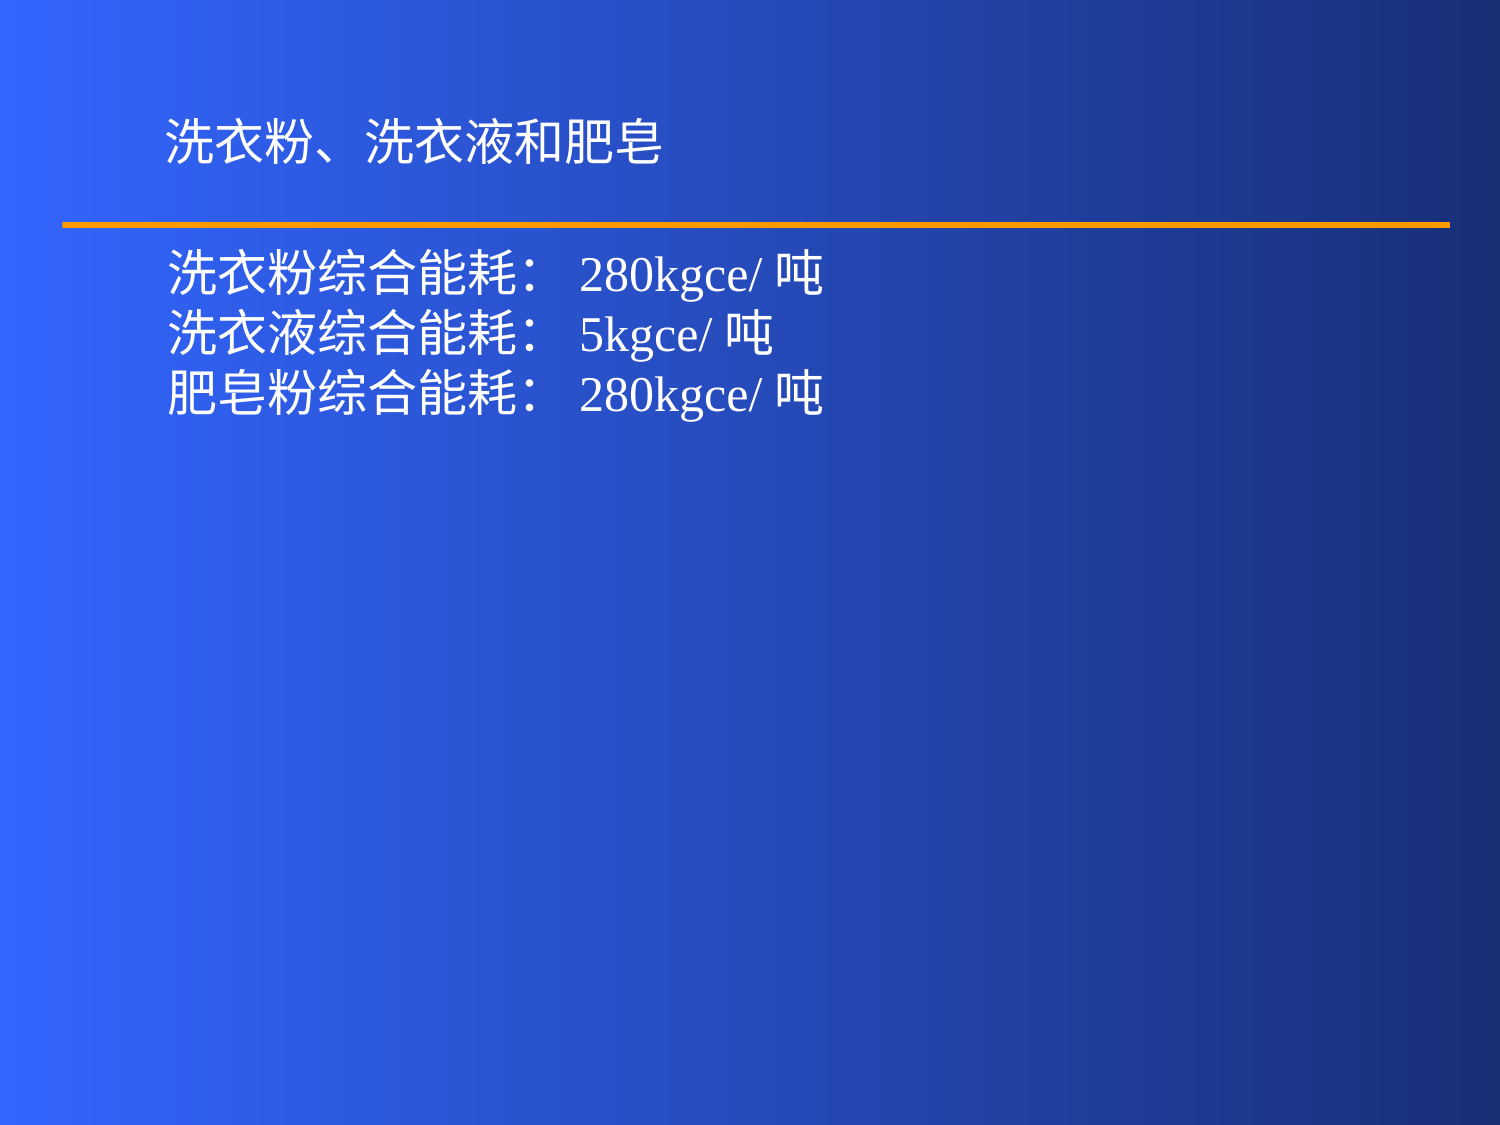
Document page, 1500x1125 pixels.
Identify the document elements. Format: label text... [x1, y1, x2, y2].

text_box 洗衣粉综合能耗：280kgce/吨 洗衣液综合能耗：5kgce/吨 肥皂粉综合能耗：280kgce/吨 [152, 234, 1465, 430]
text_box 洗衣粉、洗衣液和肥皂 [150, 103, 680, 179]
